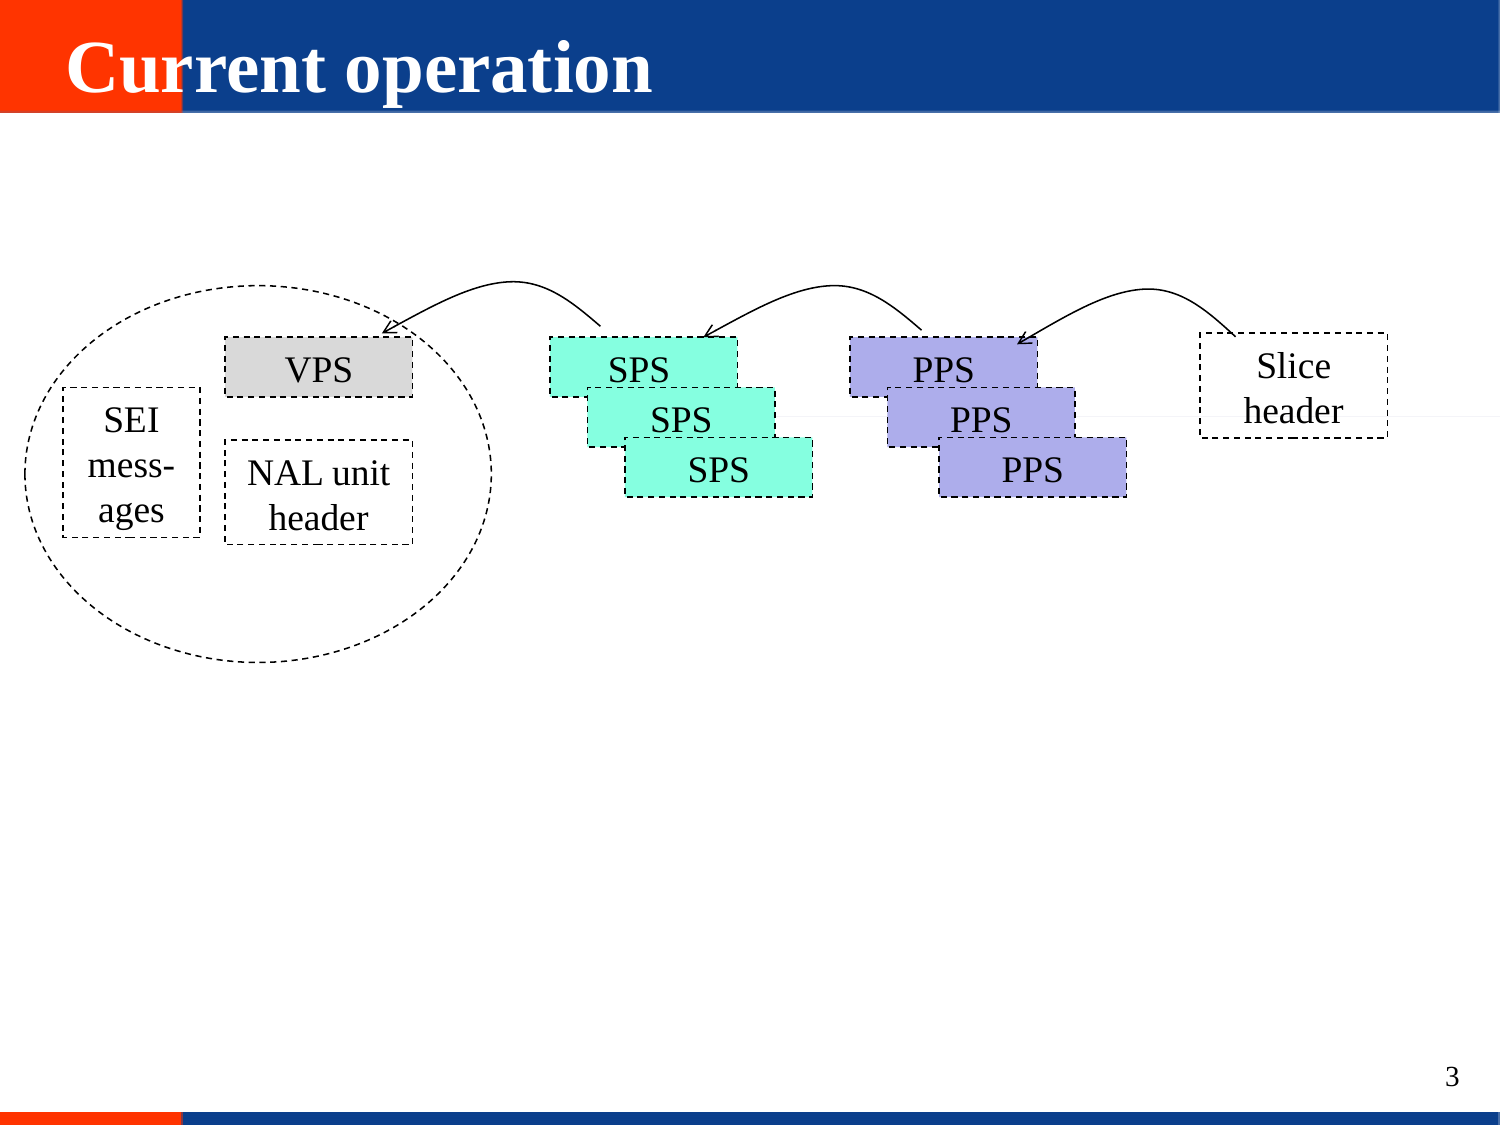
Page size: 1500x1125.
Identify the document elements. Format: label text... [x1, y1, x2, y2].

slide_number 3 [1162, 1050, 1475, 1100]
text_box SPS [624, 437, 813, 498]
text_box [400, 281, 601, 333]
text_box SEI mess-ages [62, 387, 200, 538]
text_box Slice header [1200, 333, 1388, 438]
picture [0, 0, 1500, 113]
text_box PPS [849, 337, 1038, 397]
text_box SPS [587, 387, 775, 448]
text_box SPS [549, 337, 738, 397]
picture [0, 1112, 1500, 1125]
text_box PPS [939, 437, 1127, 498]
title Current operation [49, 12, 1463, 113]
text_box [24, 285, 492, 663]
text_box [703, 285, 922, 338]
text_box PPS [887, 387, 1075, 448]
text_box [1017, 288, 1236, 345]
